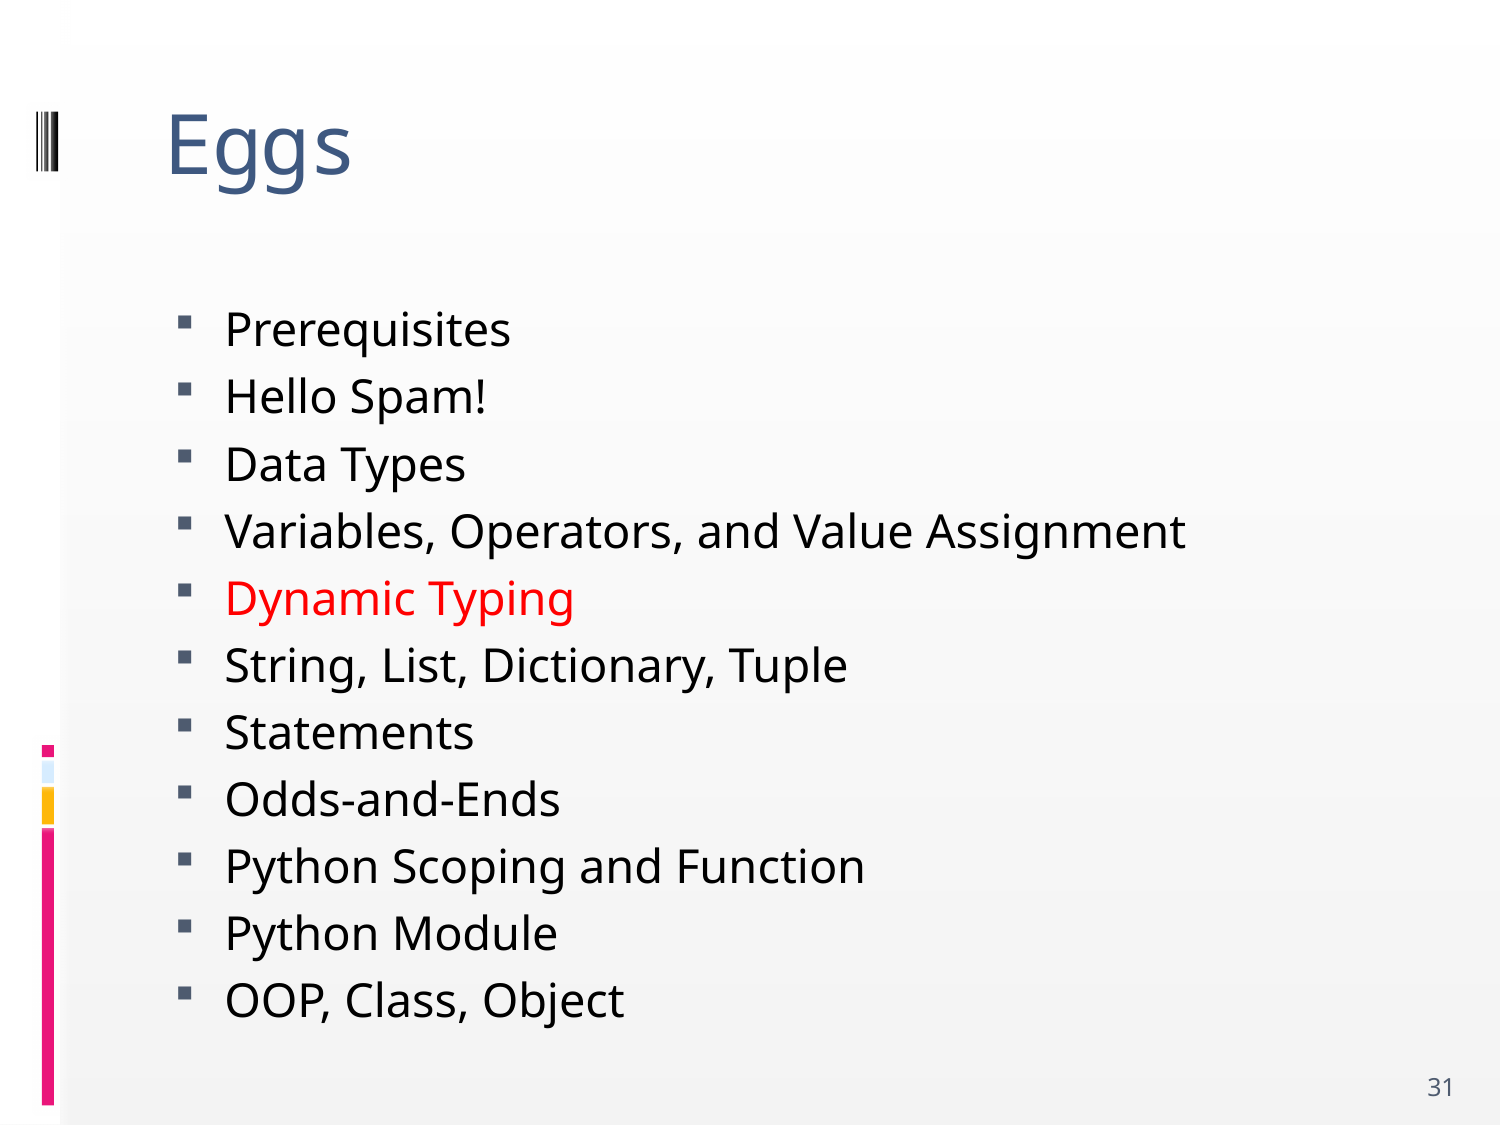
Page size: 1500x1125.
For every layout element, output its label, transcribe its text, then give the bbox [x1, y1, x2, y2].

title Eggs [150, 83, 1425, 234]
list Prerequisites Hello Spam! Data Types Variables, Operators, and Value Assignment Dynamic Typing String, List, Dictionary, Tuple Statements Odds-and-Ends Python Scoping and Function Python Module OOP, Class, Object [150, 292, 1425, 1043]
slide_number 31 [1412, 1052, 1488, 1113]
